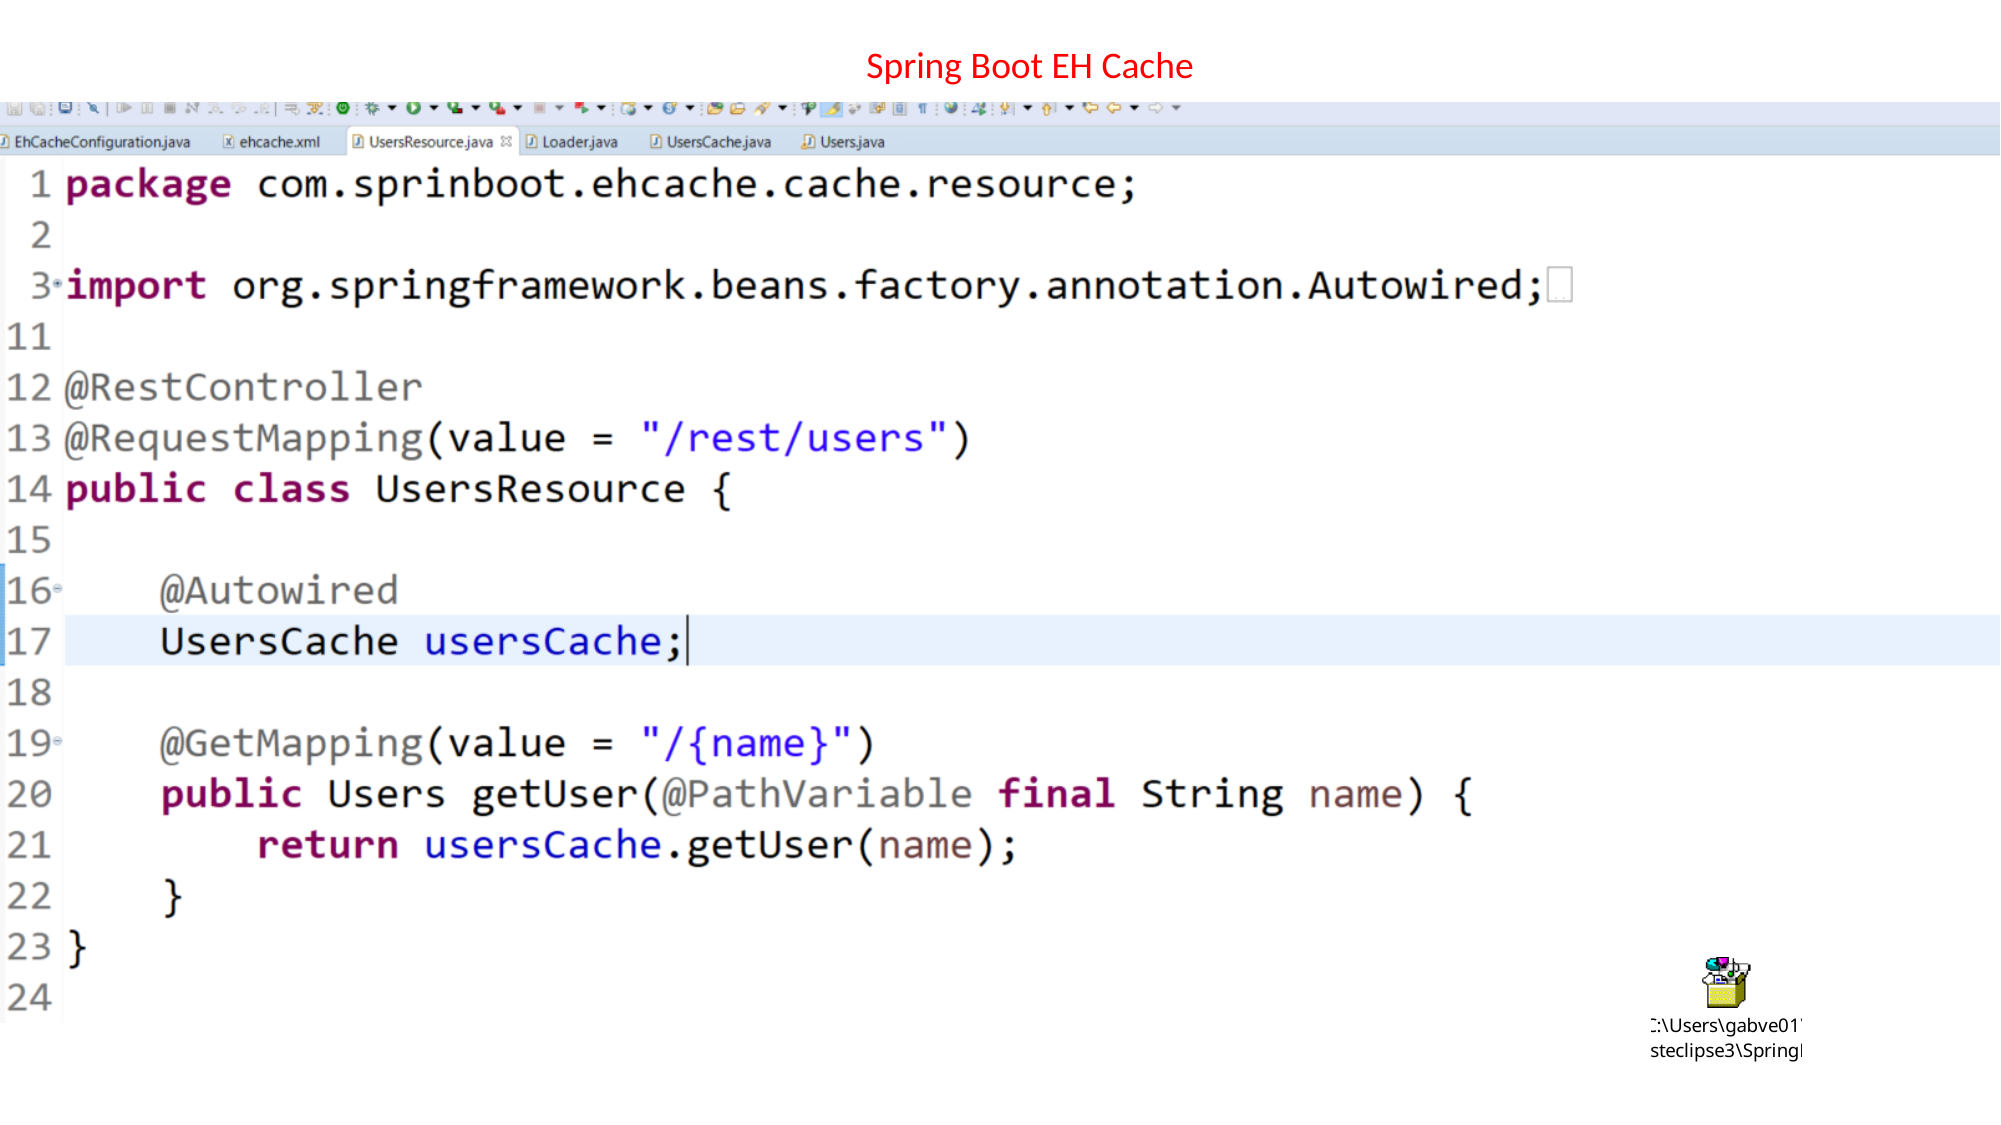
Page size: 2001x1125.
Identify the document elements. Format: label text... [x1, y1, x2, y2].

text_box Spring Boot EH Cache [508, 0, 1552, 102]
picture [0, 102, 2000, 1023]
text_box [1651, 957, 1802, 1088]
